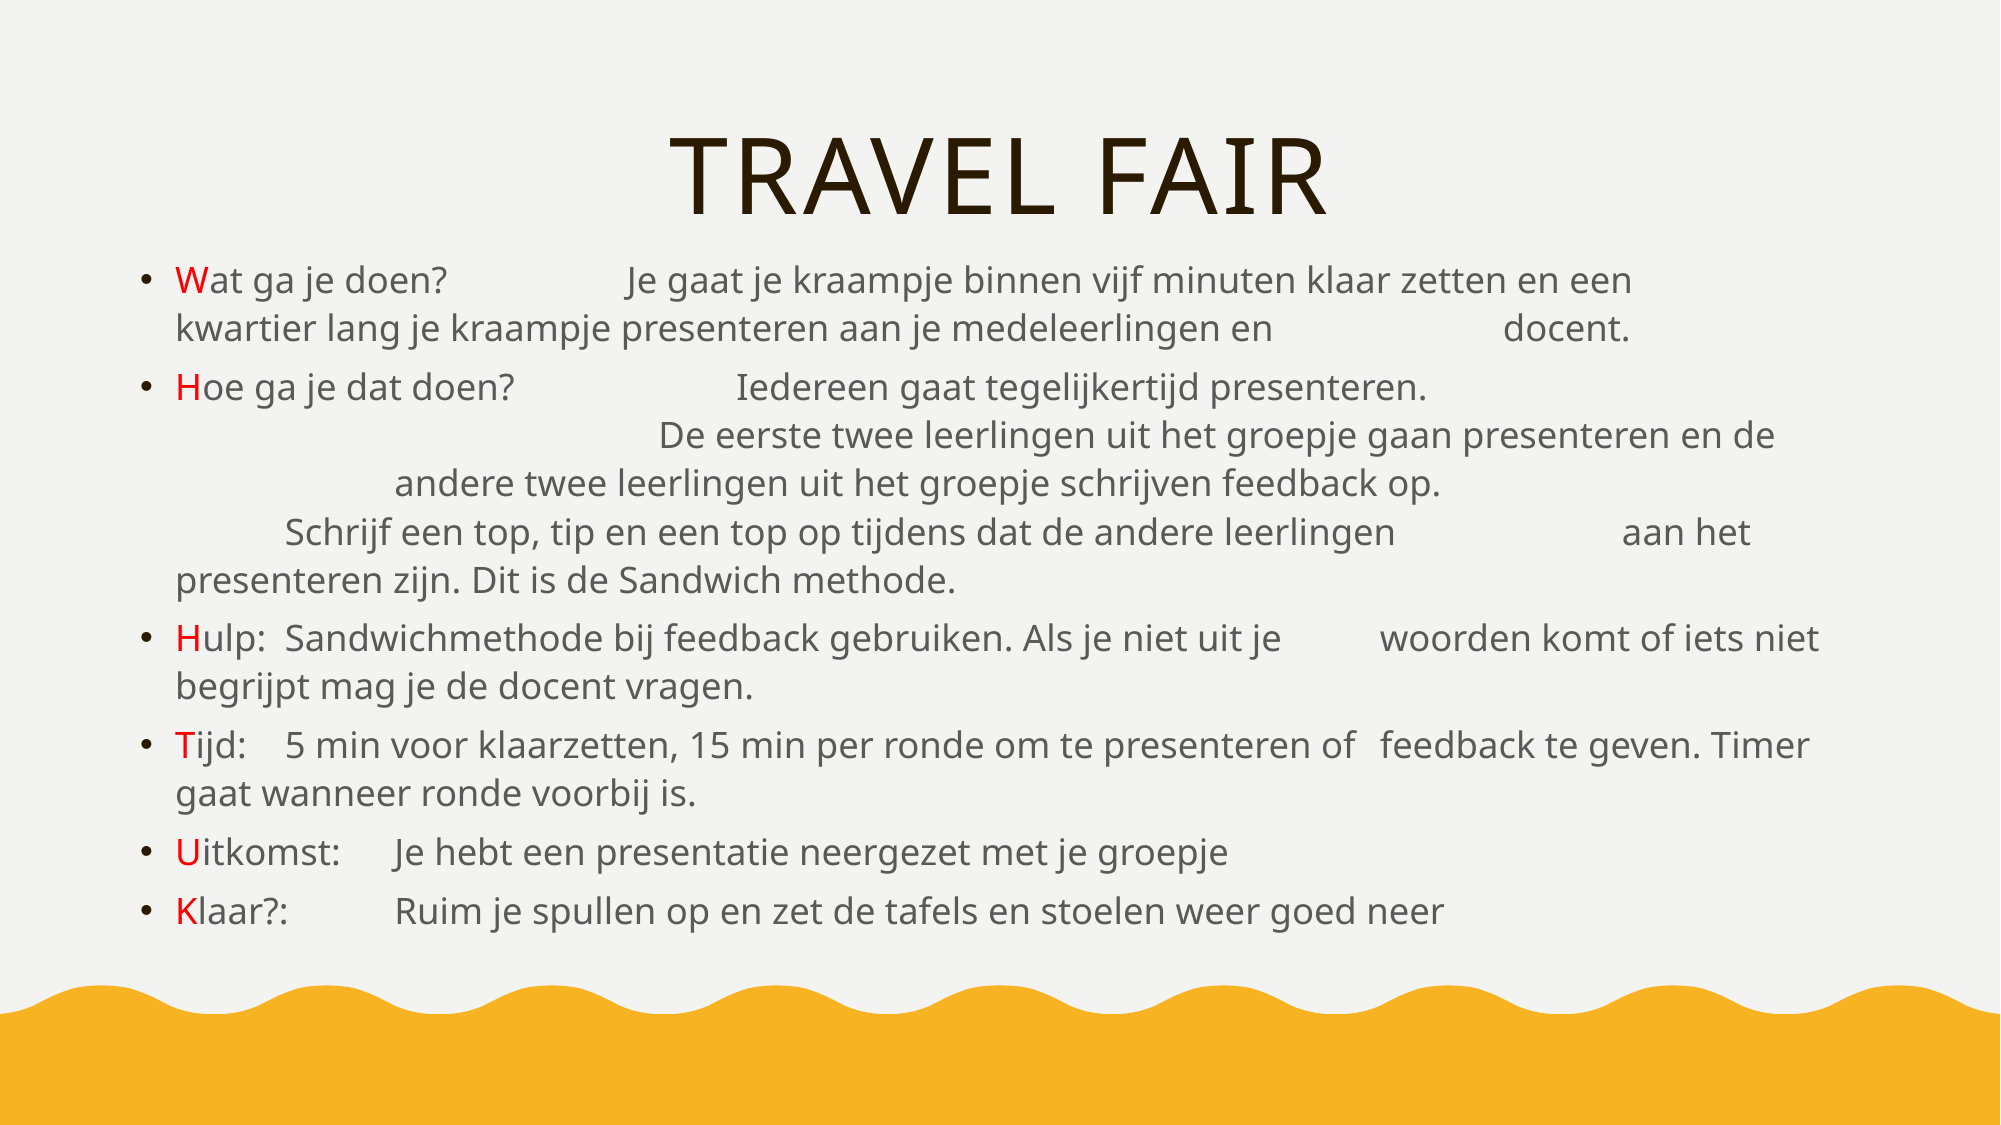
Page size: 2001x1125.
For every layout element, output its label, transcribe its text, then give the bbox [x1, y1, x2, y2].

title Travel fair [125, 62, 1875, 245]
list Wat ga je doen? Je gaat je kraampje binnen vijf minuten klaar zetten en een kwartier lang je kraampje presenteren aan je medeleerlingen en docent. Hoe ga je dat doen? Iedereen gaat tegelijkertijd presenteren. De eerste twee leerlingen uit het groepje gaan presenteren en de andere twee leerlingen uit het groepje schrijven feedback op. Schrijf een top, tip en een top op tijdens dat de andere leerlingen aan het presenteren zijn. Dit is de Sandwich methode. Hulp: Sandwichmethode bij feedback gebruiken. Als je niet uit je woorden komt of iets niet begrijpt mag je de docent vragen. Tijd: 5 min voor klaarzetten, 15 min per ronde om te presenteren of feedback te geven. Timer gaat wanneer ronde voorbij is. Uitkomst: Je hebt een presentatie neergezet met je groepje Klaar?: Ruim je spullen op en zet de tafels en stoelen weer goed neer [125, 245, 1875, 958]
text_box [0, 984, 2000, 1125]
text_box [0, 0, 2000, 1013]
